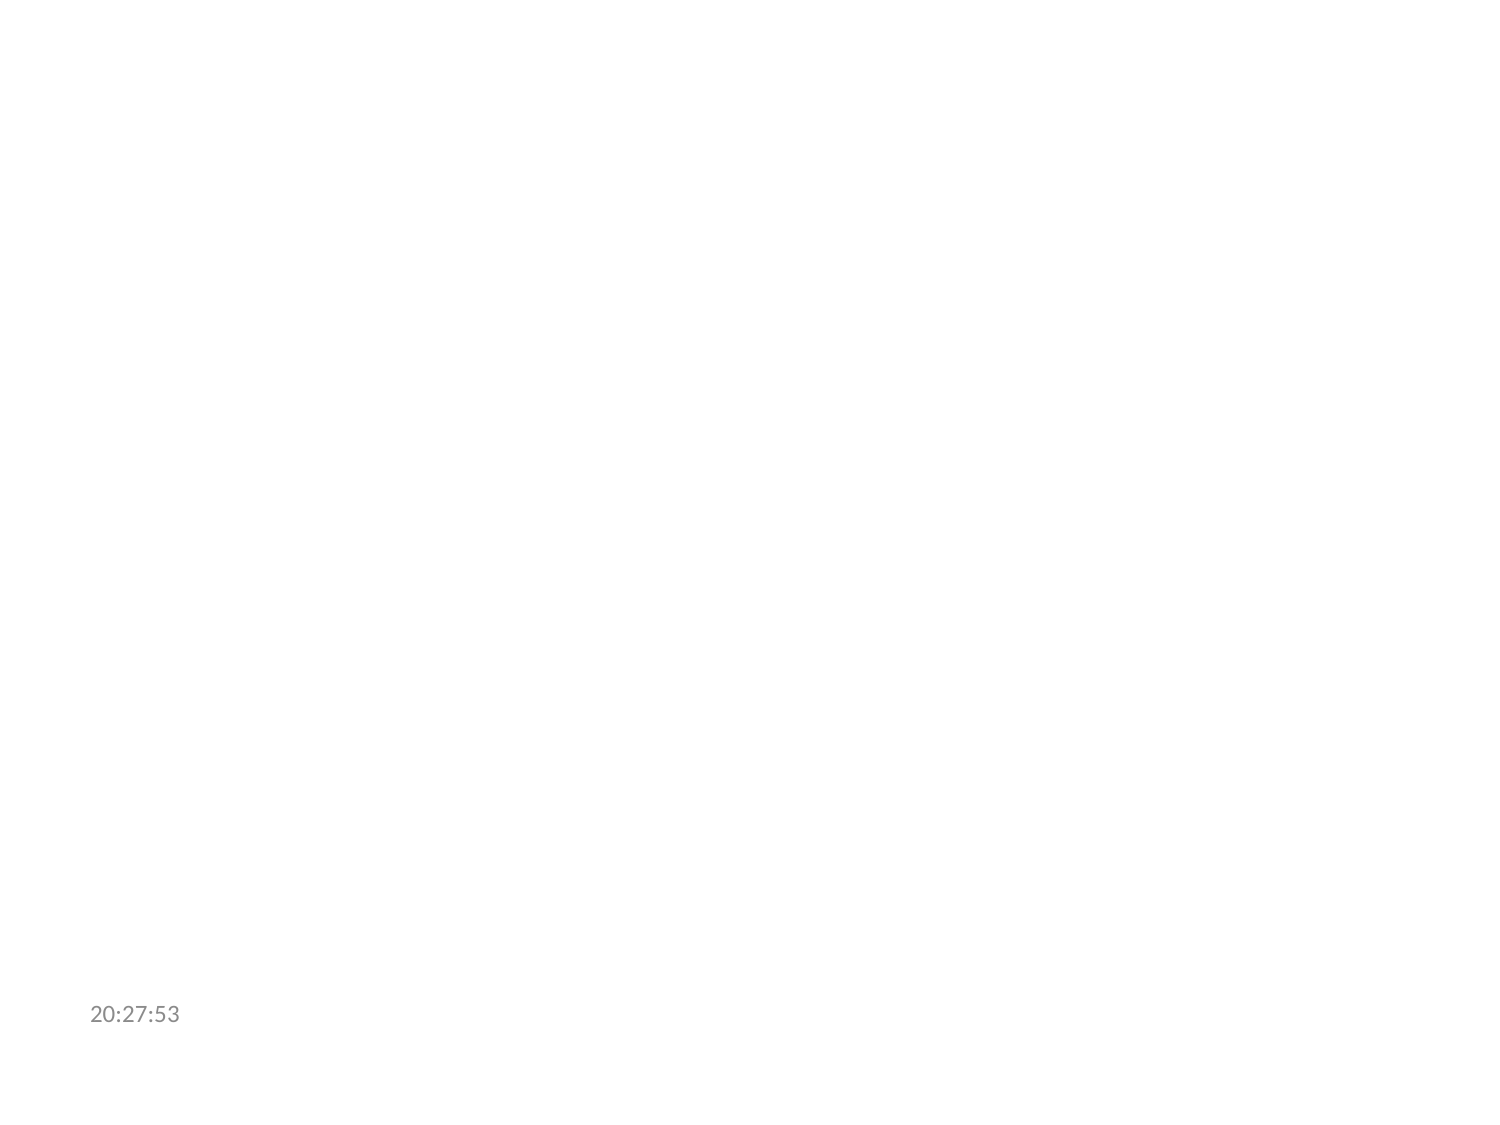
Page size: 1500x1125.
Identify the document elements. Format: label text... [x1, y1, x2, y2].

text_box 15:35:09 [75, 982, 425, 1043]
